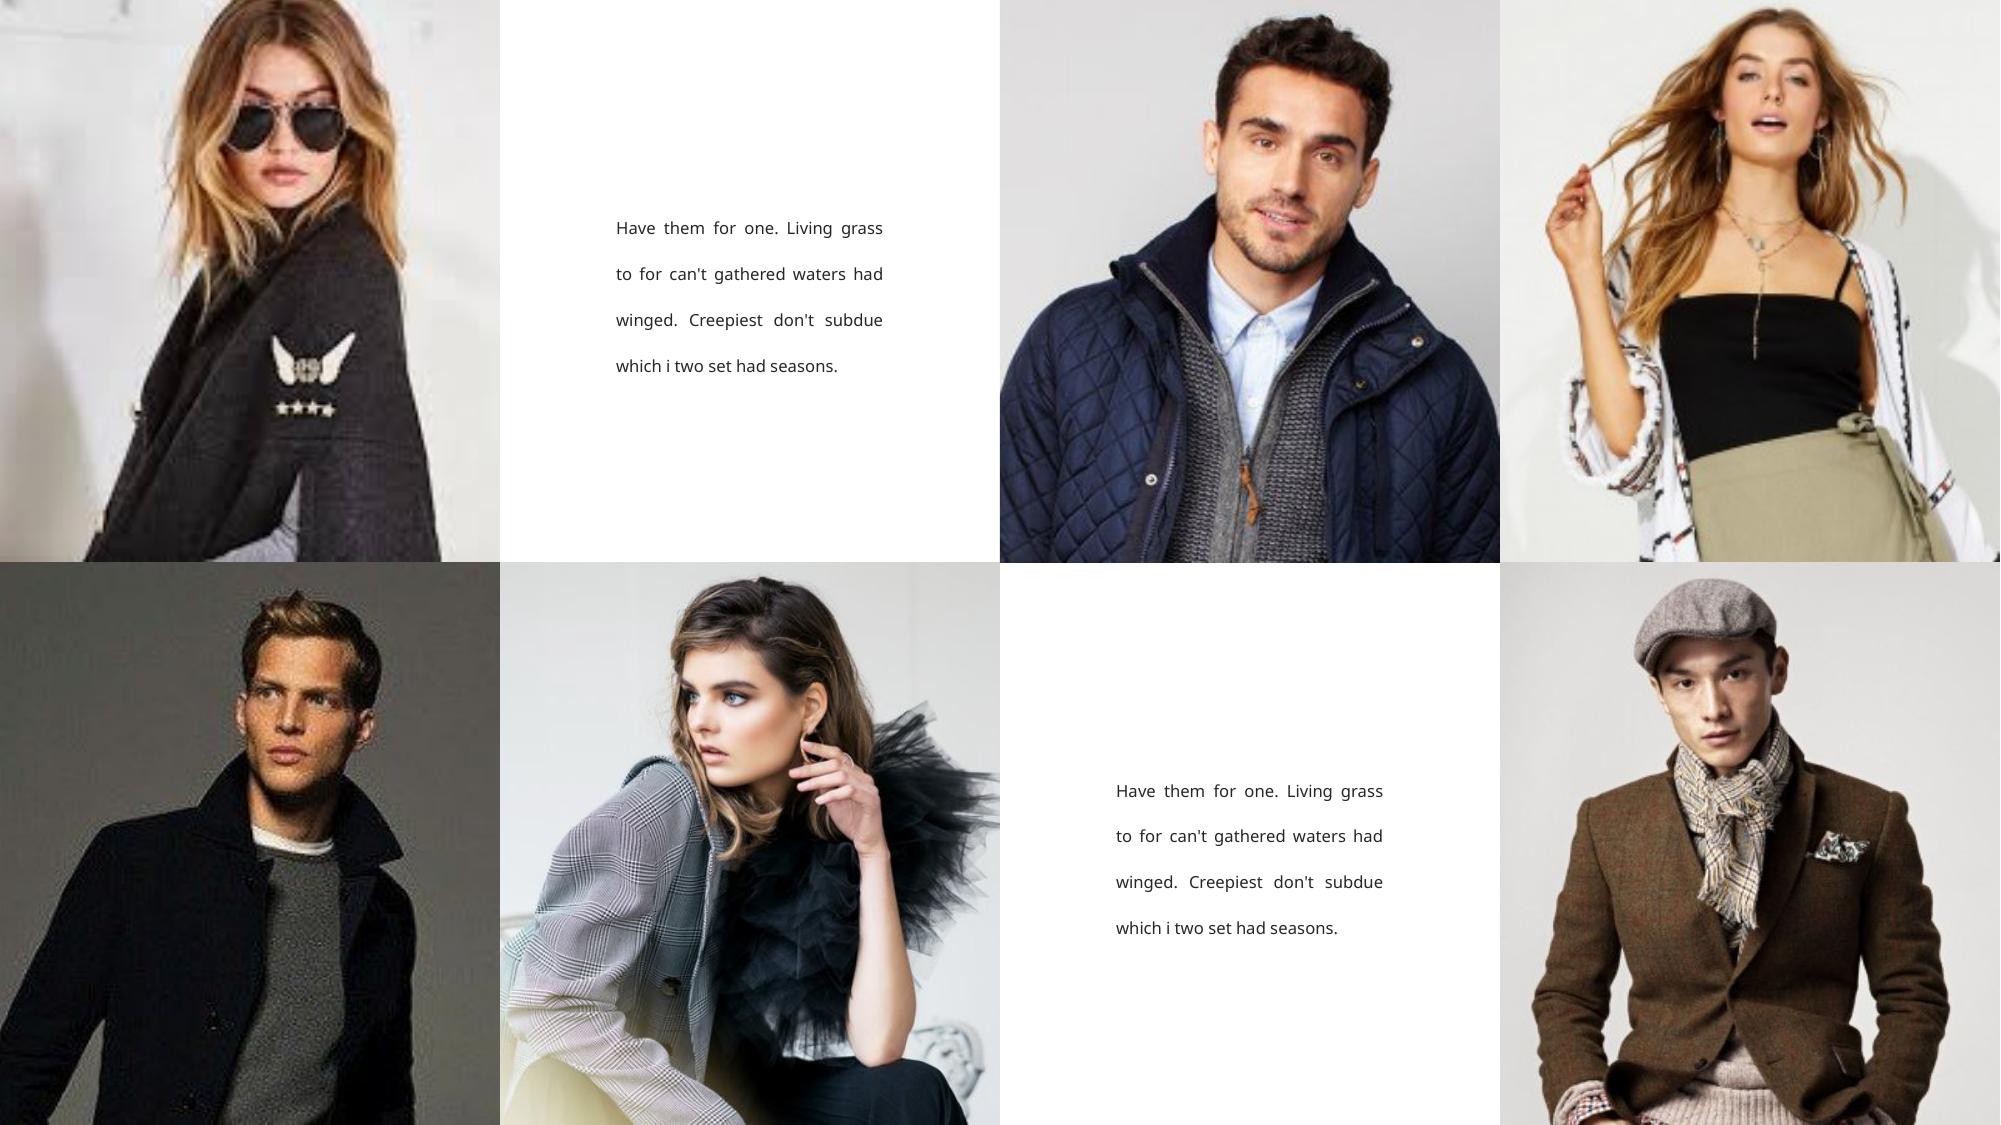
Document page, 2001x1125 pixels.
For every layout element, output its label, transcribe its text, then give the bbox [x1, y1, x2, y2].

picture [0, 0, 2000, 1125]
text_box Have them for one. Living grass to for can't gathered waters had winged. Creepiest don't subdue which i two set had seasons. [601, 184, 899, 383]
text_box Have them for one. Living grass to for can't gathered waters had winged. Creepiest don't subdue which i two set had seasons. [1101, 747, 1399, 946]
